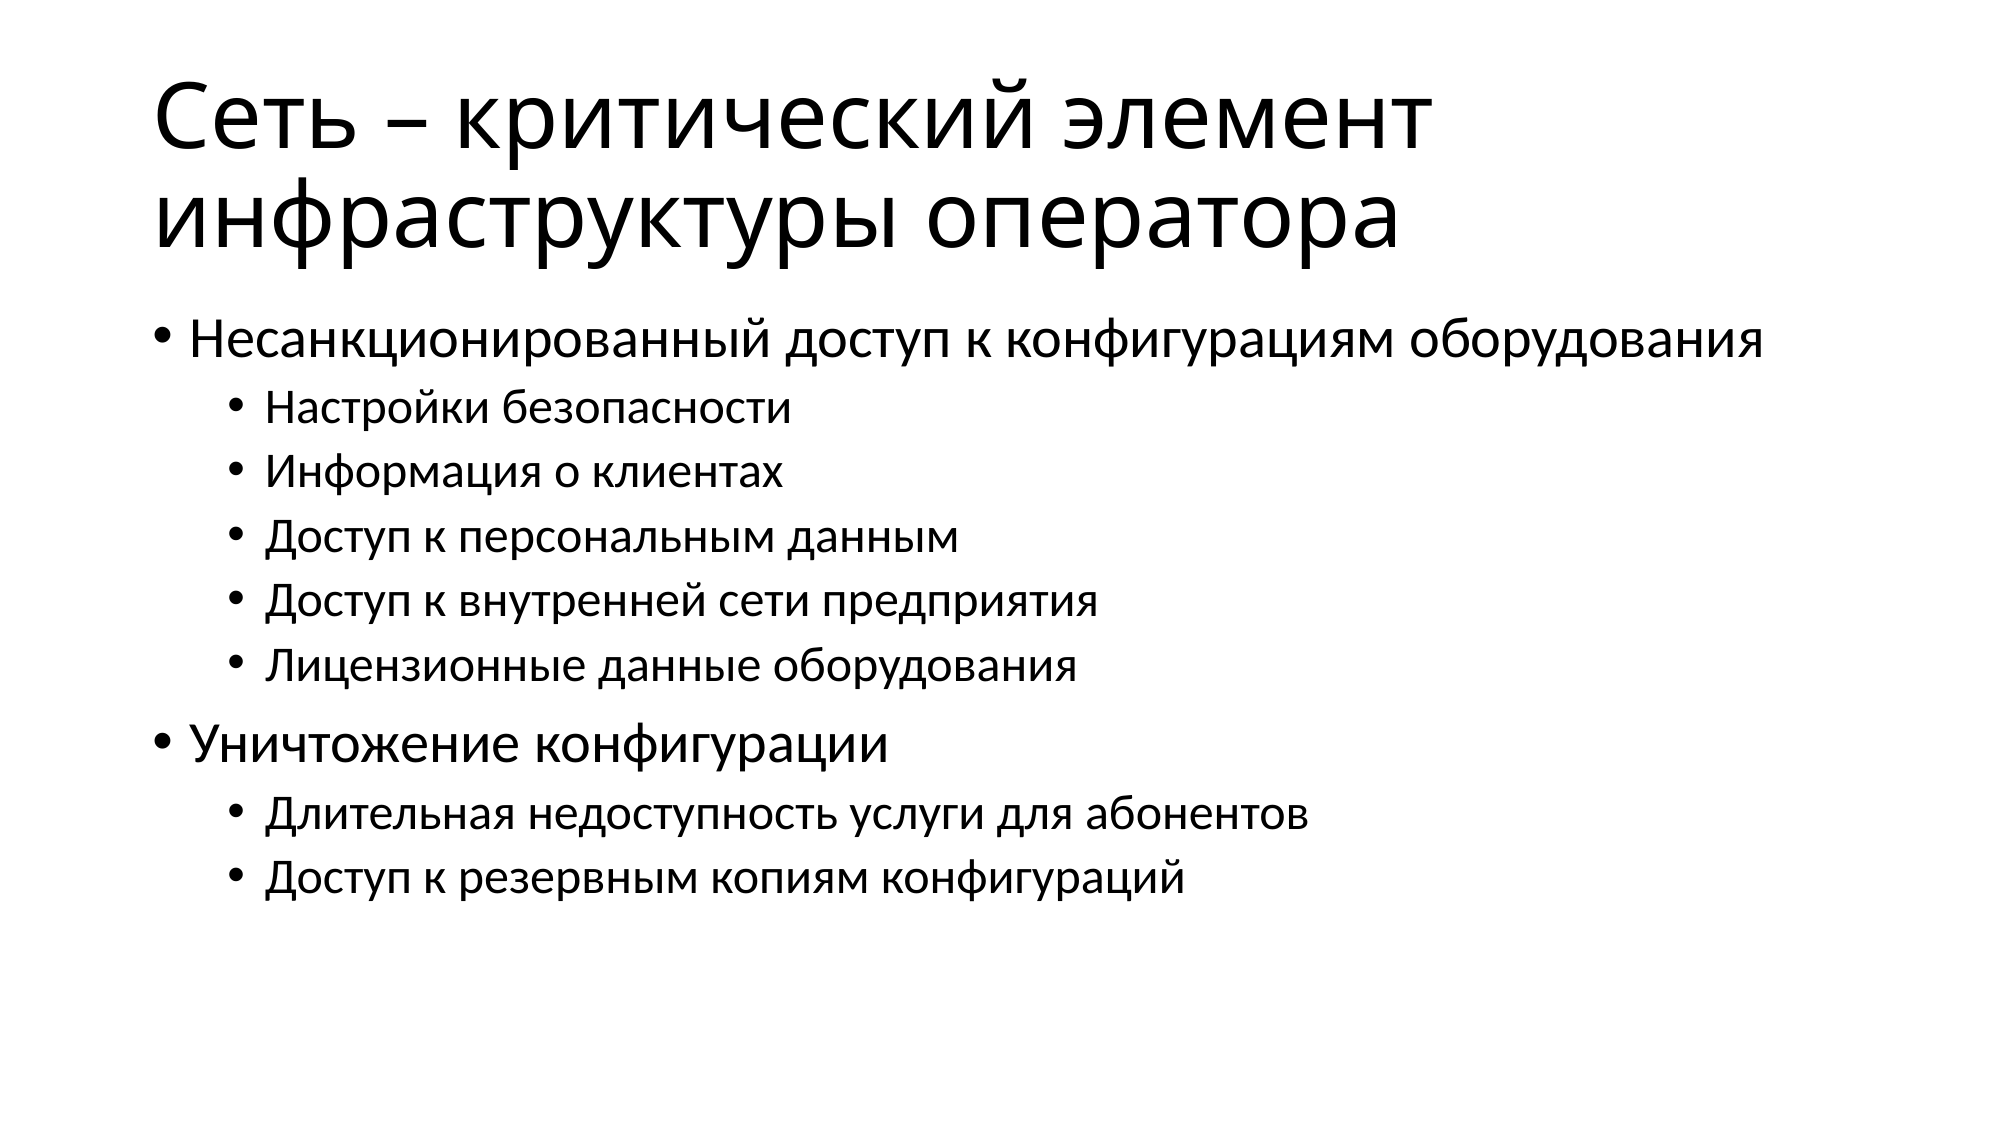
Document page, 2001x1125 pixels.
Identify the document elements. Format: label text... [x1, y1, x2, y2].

title Сеть – критический элемент инфраструктуры оператора [137, 59, 1863, 278]
list Несанкционированный доступ к конфигурациям оборудования Настройки безопасности Информация о клиентах Доступ к персональным данным Доступ к внутренней сети предприятия Лицензионные данные оборудования Уничтожение конфигурации Длительная недоступность услуги для абонентов Доступ к резервным копиям конфигураций [137, 299, 1863, 1014]
